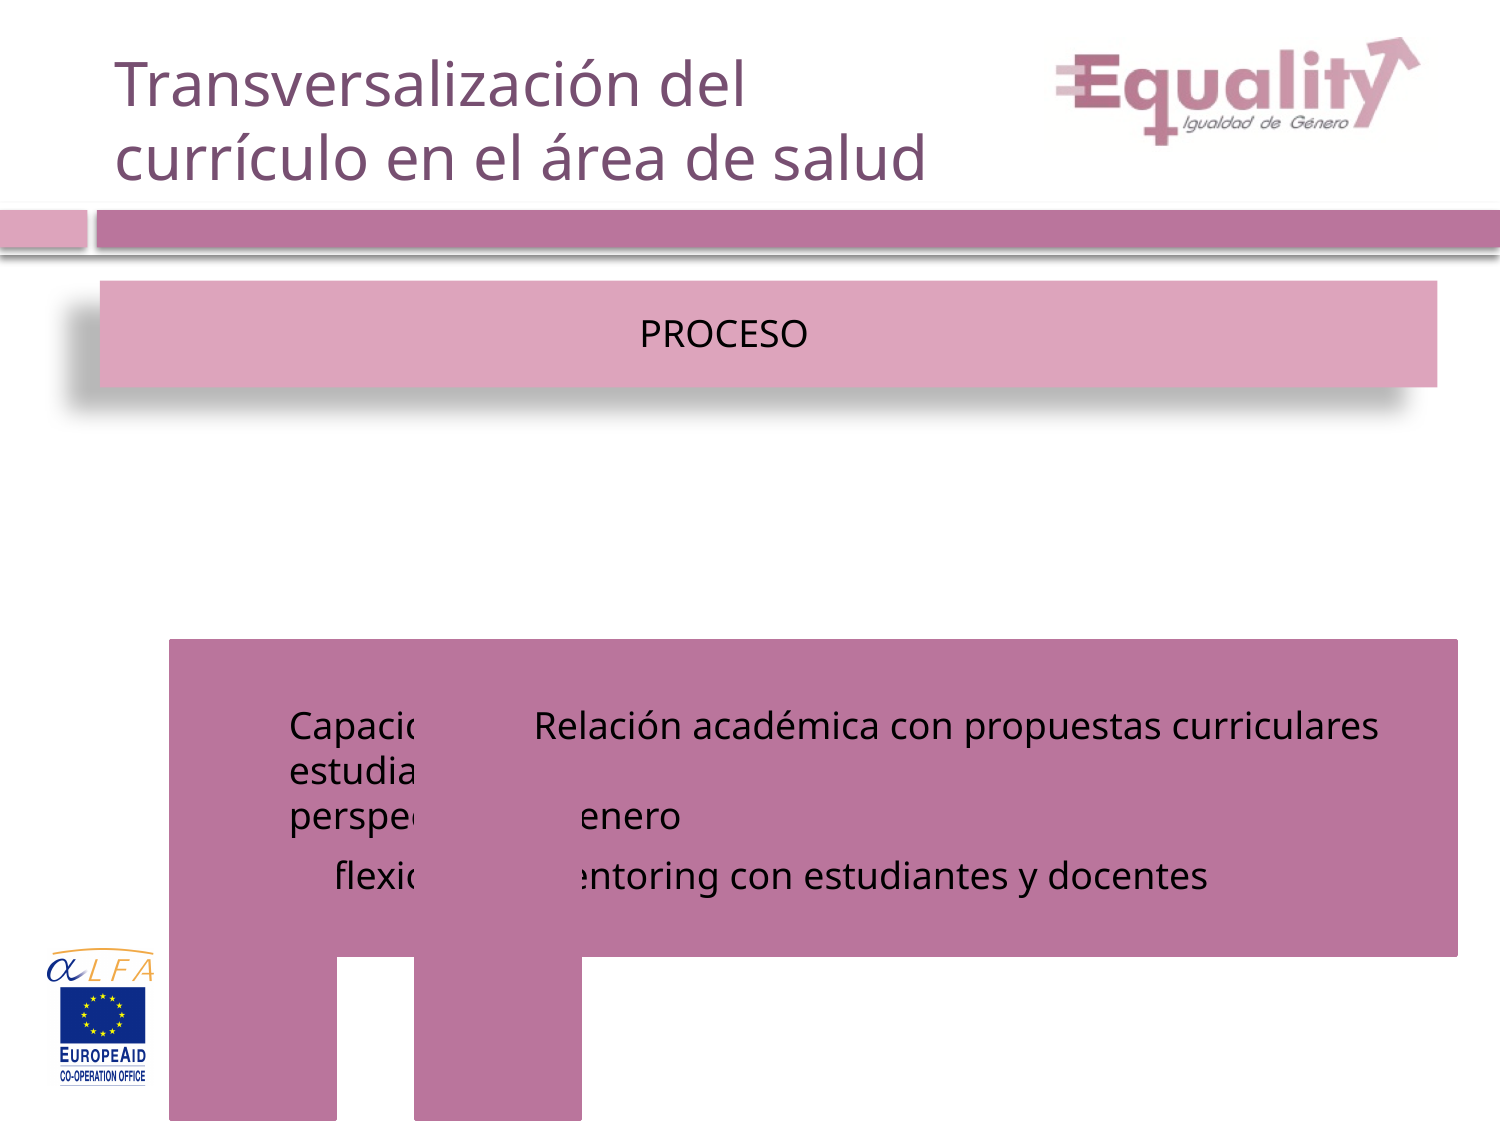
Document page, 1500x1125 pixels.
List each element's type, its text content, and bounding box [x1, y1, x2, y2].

picture [47, 948, 154, 1086]
text_box [96, 277, 1441, 391]
title Transversalización del currículo en el área de salud [99, 37, 1438, 200]
text_box PROCESO [403, 303, 1045, 338]
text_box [170, 339, 1459, 1125]
